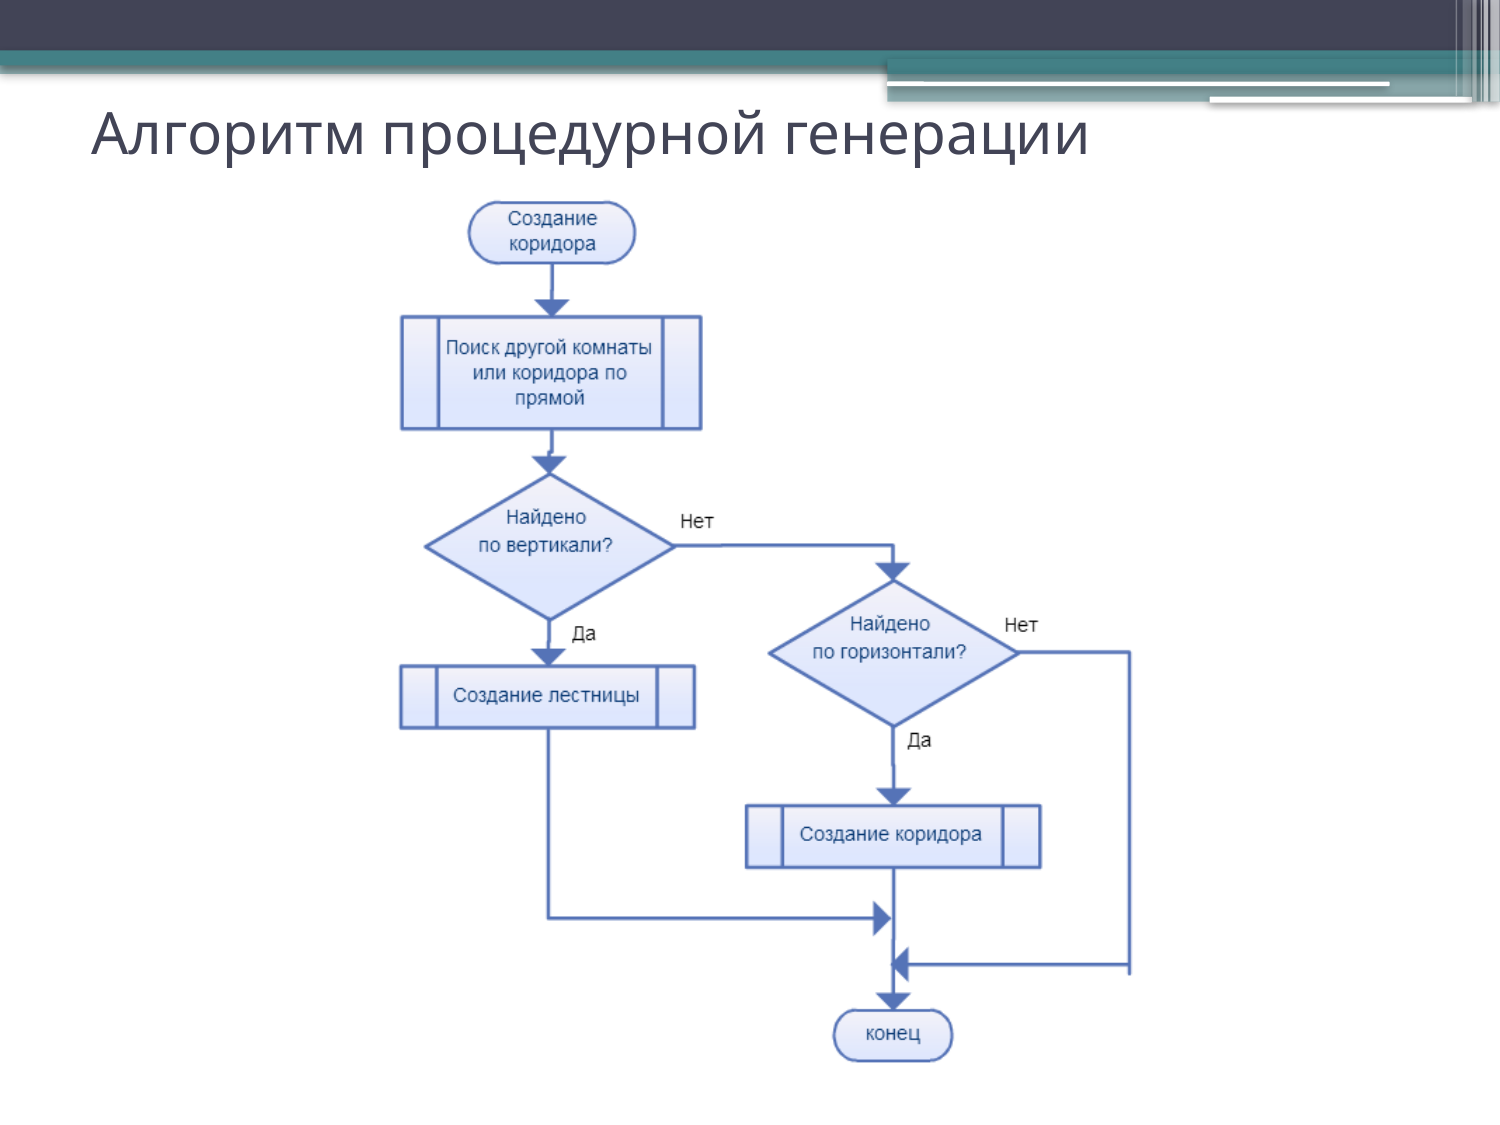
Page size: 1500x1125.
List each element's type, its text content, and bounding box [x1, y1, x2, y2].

title Алгоритм процедурной генерации [76, 42, 1427, 220]
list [324, 172, 1176, 1085]
